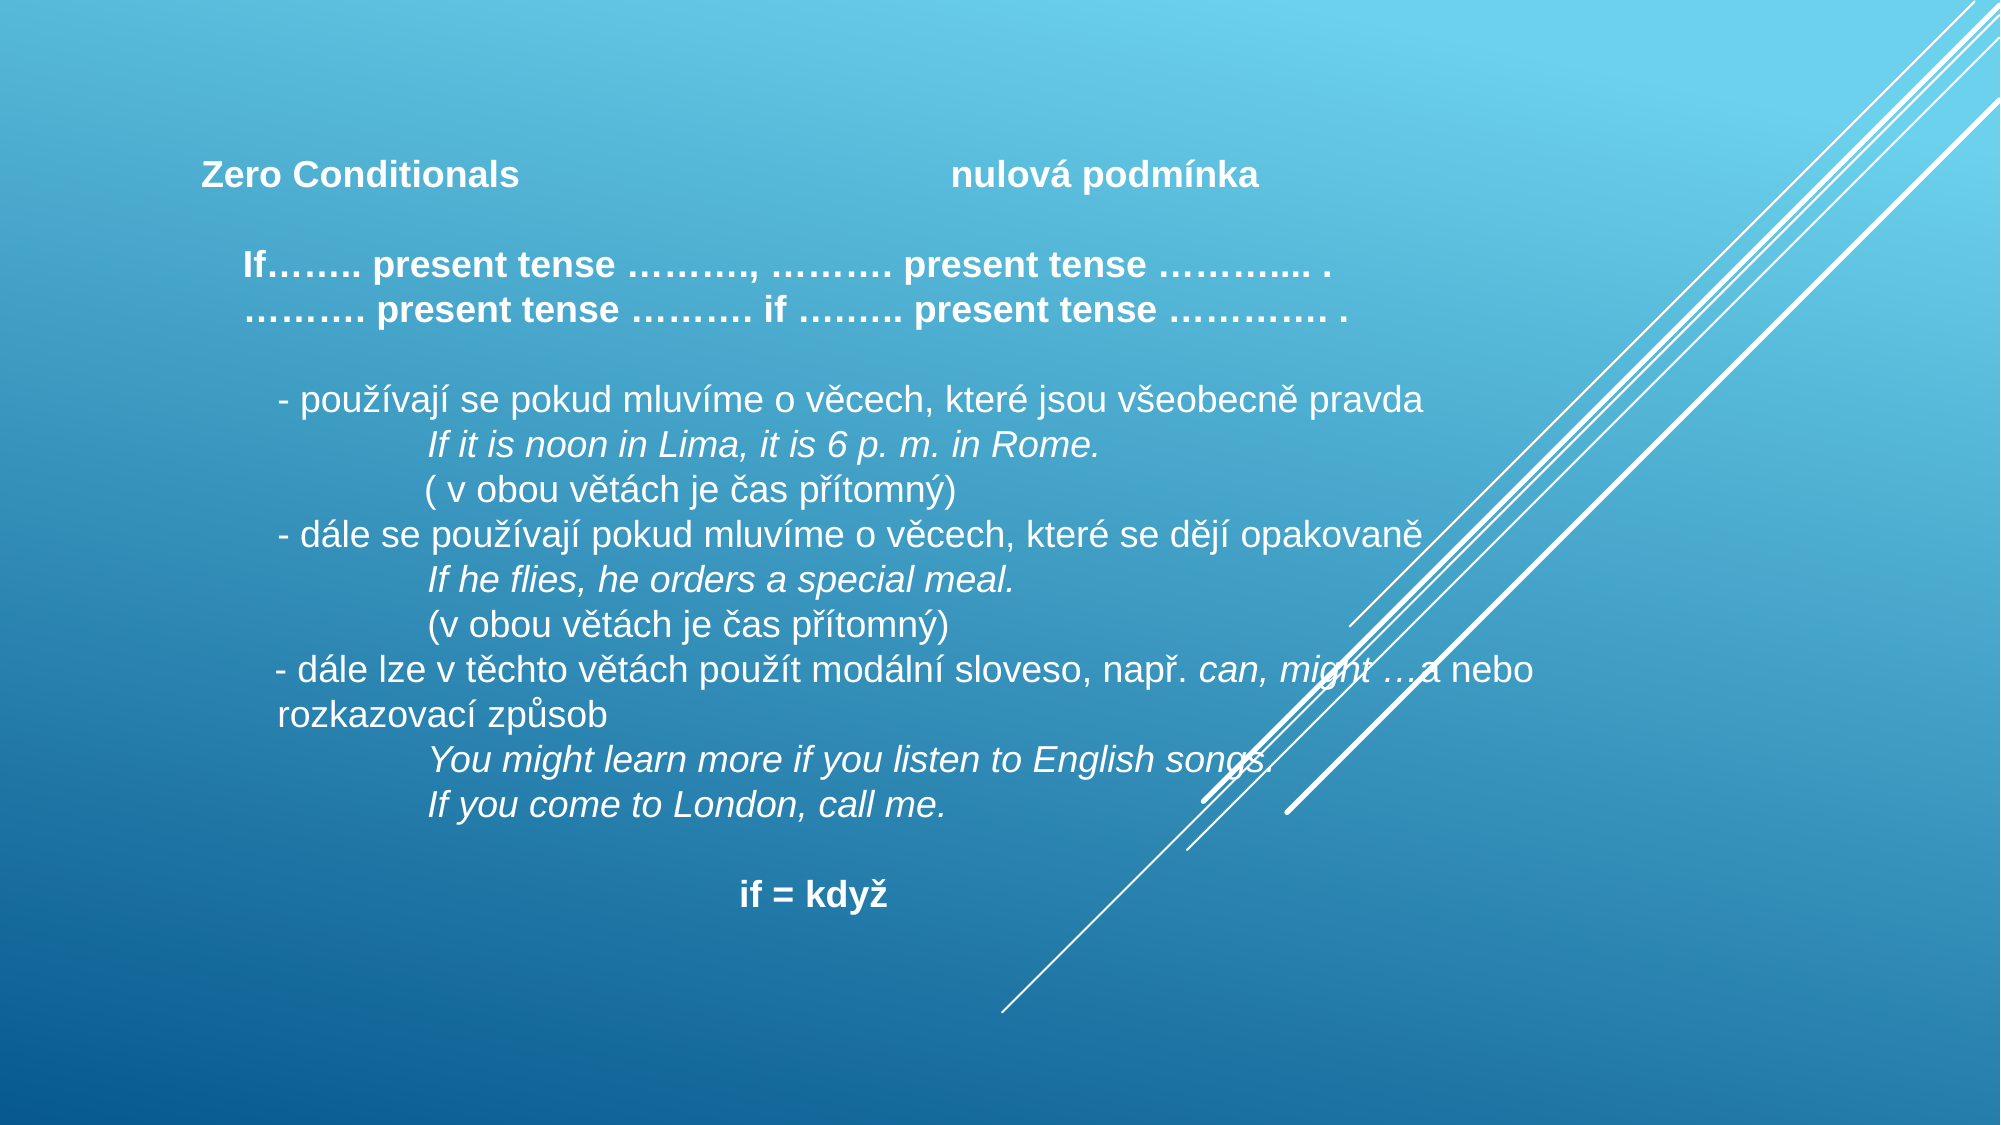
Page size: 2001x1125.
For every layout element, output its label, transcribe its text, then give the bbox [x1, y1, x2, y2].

title Zero Conditionals nulová podmínka If…….. present tense ………., ………. present tense ……….... . ………. present tense ………. if ….….. present tense …………. . - používají se pokud mluvíme o věcech, které jsou všeobecně pravda If it is noon in Lima, it is 6 p. m. in Rome. ( v obou větách je čas přítomný) - dále se používají pokud mluvíme o věcech, které se dějí opakovaně If he flies, he orders a special meal. (v obou větách je čas přítomný) - dále lze v těchto větách použít modální sloveso, např. can, might …a nebo rozkazovací způsob You might learn more if you listen to English songs. If you come to London, call me. if = když [112, 142, 1770, 923]
